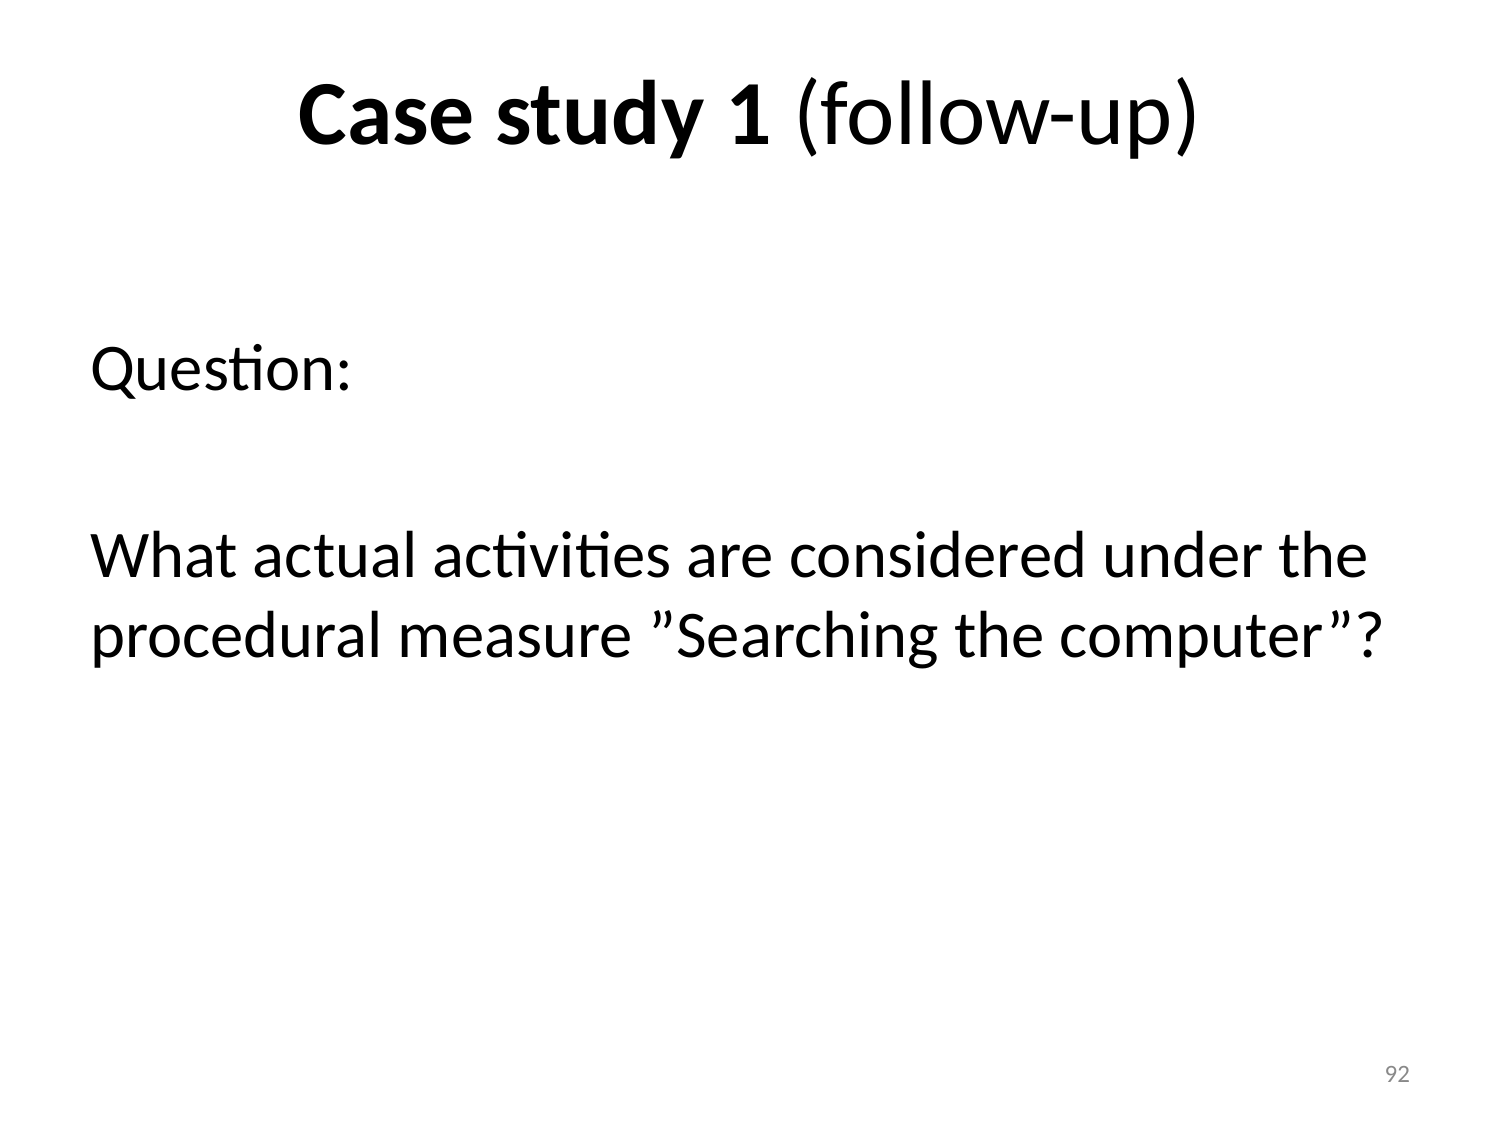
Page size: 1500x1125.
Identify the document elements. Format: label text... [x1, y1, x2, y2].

list Question: What actual activities are considered under the procedural measure ”Searching the computer”? [75, 316, 1425, 1005]
title Case study 1 (follow-up) [75, 45, 1425, 187]
slide_number 92 [1074, 1042, 1425, 1103]
